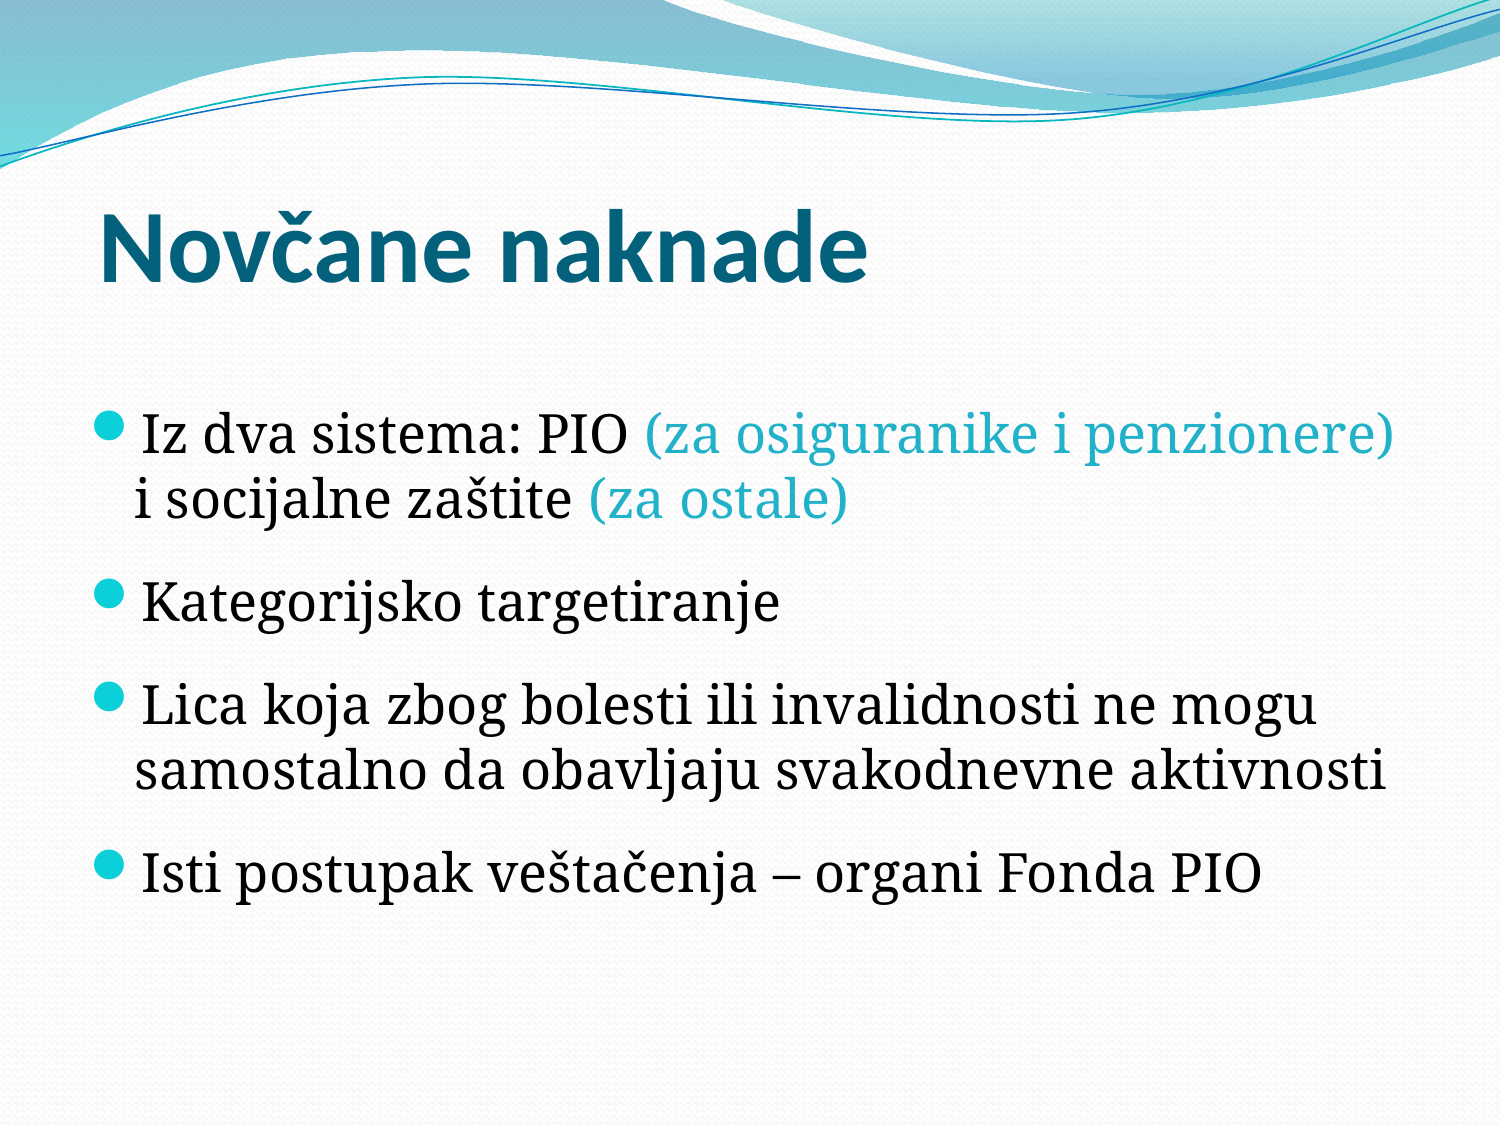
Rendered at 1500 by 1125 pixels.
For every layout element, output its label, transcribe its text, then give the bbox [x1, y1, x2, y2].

list Iz dva sistema: PIO (za osiguranike i penzionere) i socijalne zaštite (za ostale) Kategorijsko targetiranje Lica koja zbog bolesti ili invalidnosti ne mogu samostalno da obavljaju svakodnevne aktivnosti Isti postupak veštačenja – organi Fonda PIO [75, 392, 1425, 1113]
title Novčane naknade [75, 115, 1425, 303]
